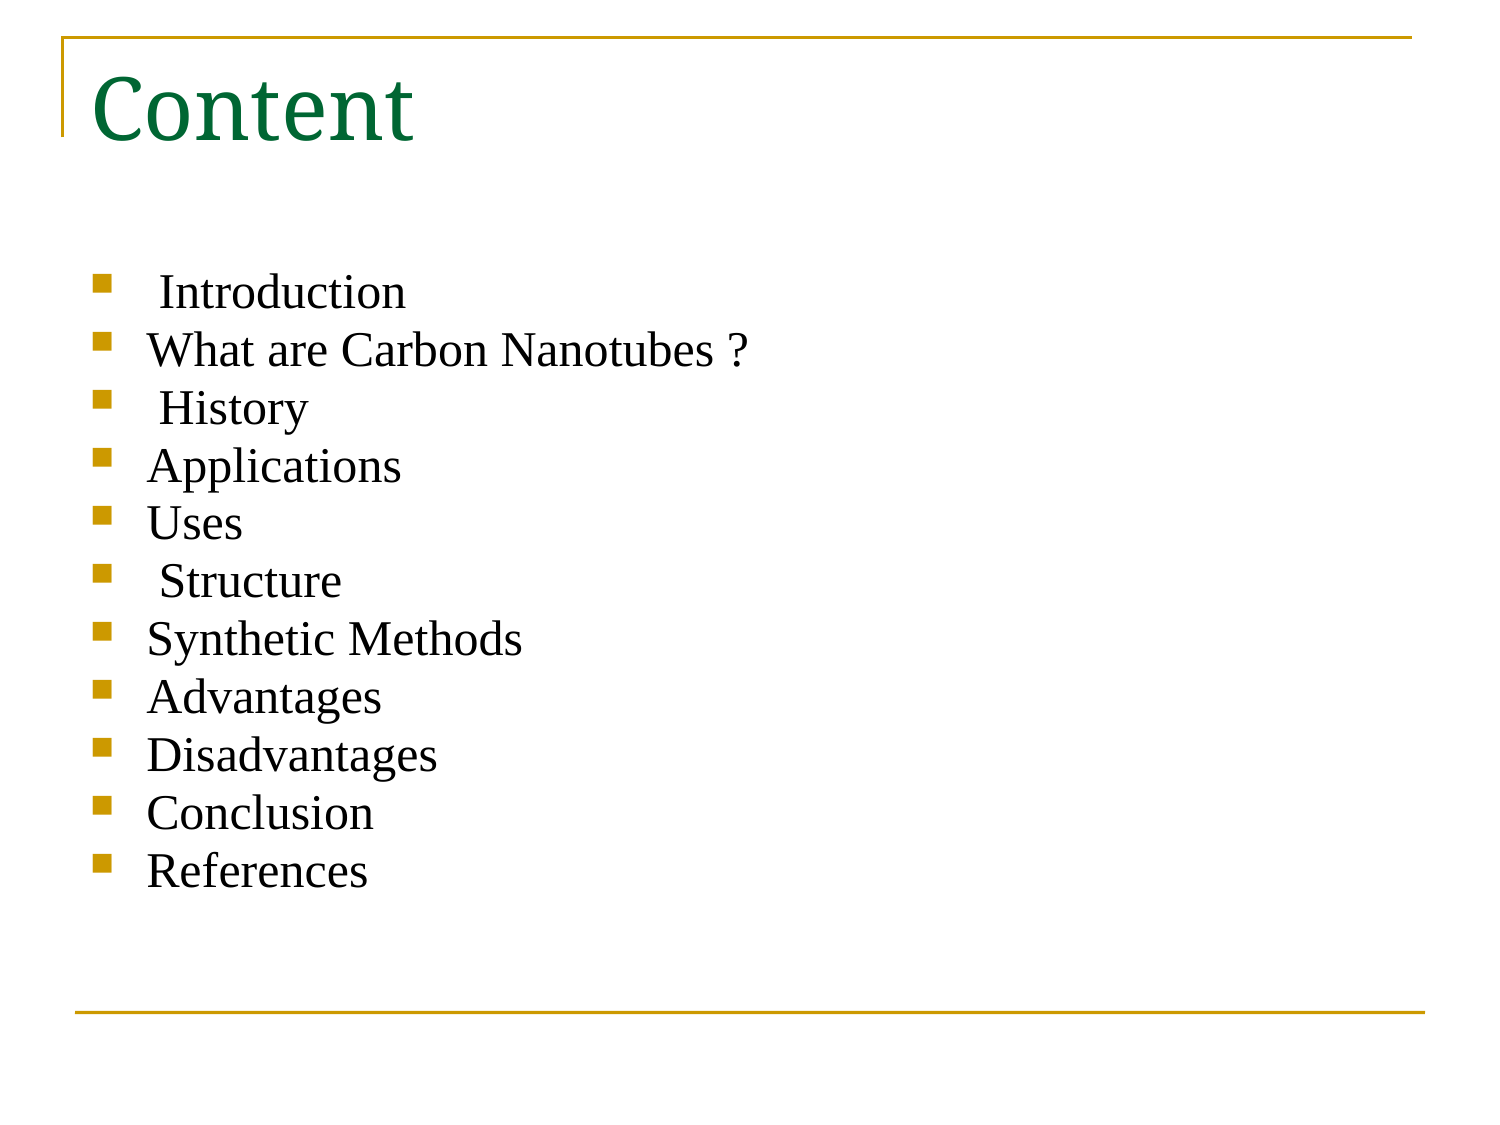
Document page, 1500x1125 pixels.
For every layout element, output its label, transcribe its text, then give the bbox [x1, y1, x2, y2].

title Content [74, 45, 1426, 233]
list Introduction What are Carbon Nanotubes ? History Applications Uses Structure Synthetic Methods Advantages Disadvantages Conclusion References [74, 262, 1426, 1006]
